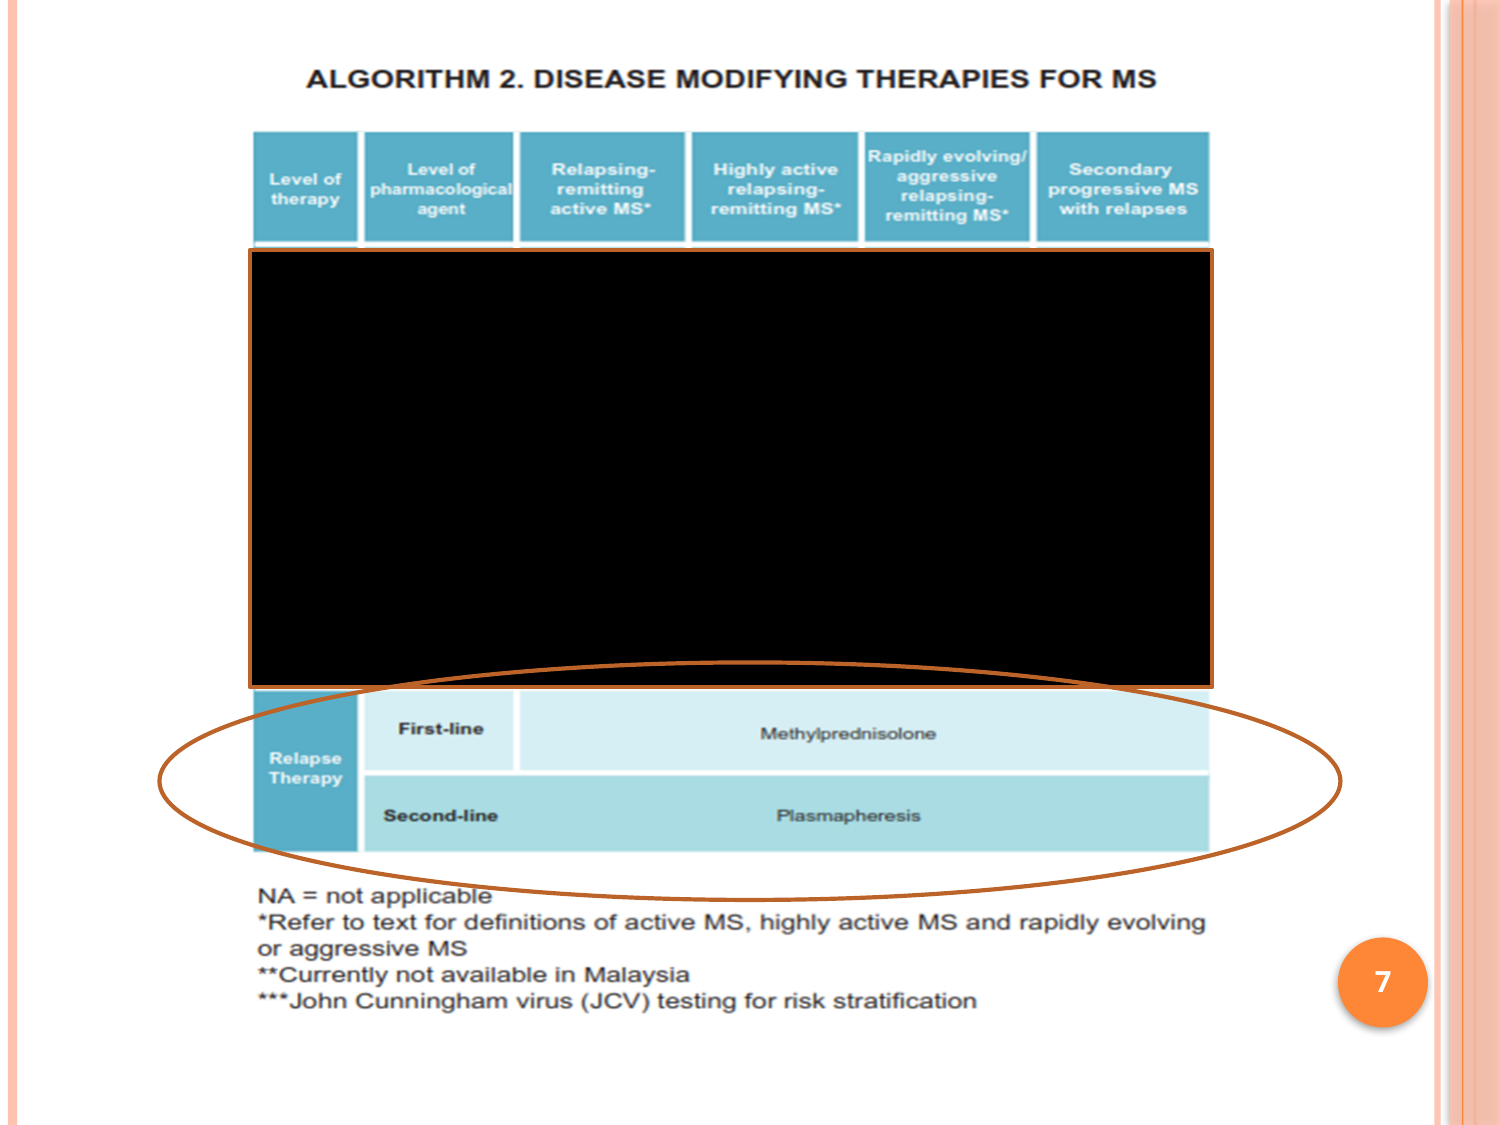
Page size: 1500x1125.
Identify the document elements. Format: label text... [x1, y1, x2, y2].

slide_number 7 [1333, 940, 1434, 1027]
text_box [1274, 724, 1343, 839]
picture [230, 60, 1269, 1065]
text_box [157, 724, 225, 838]
